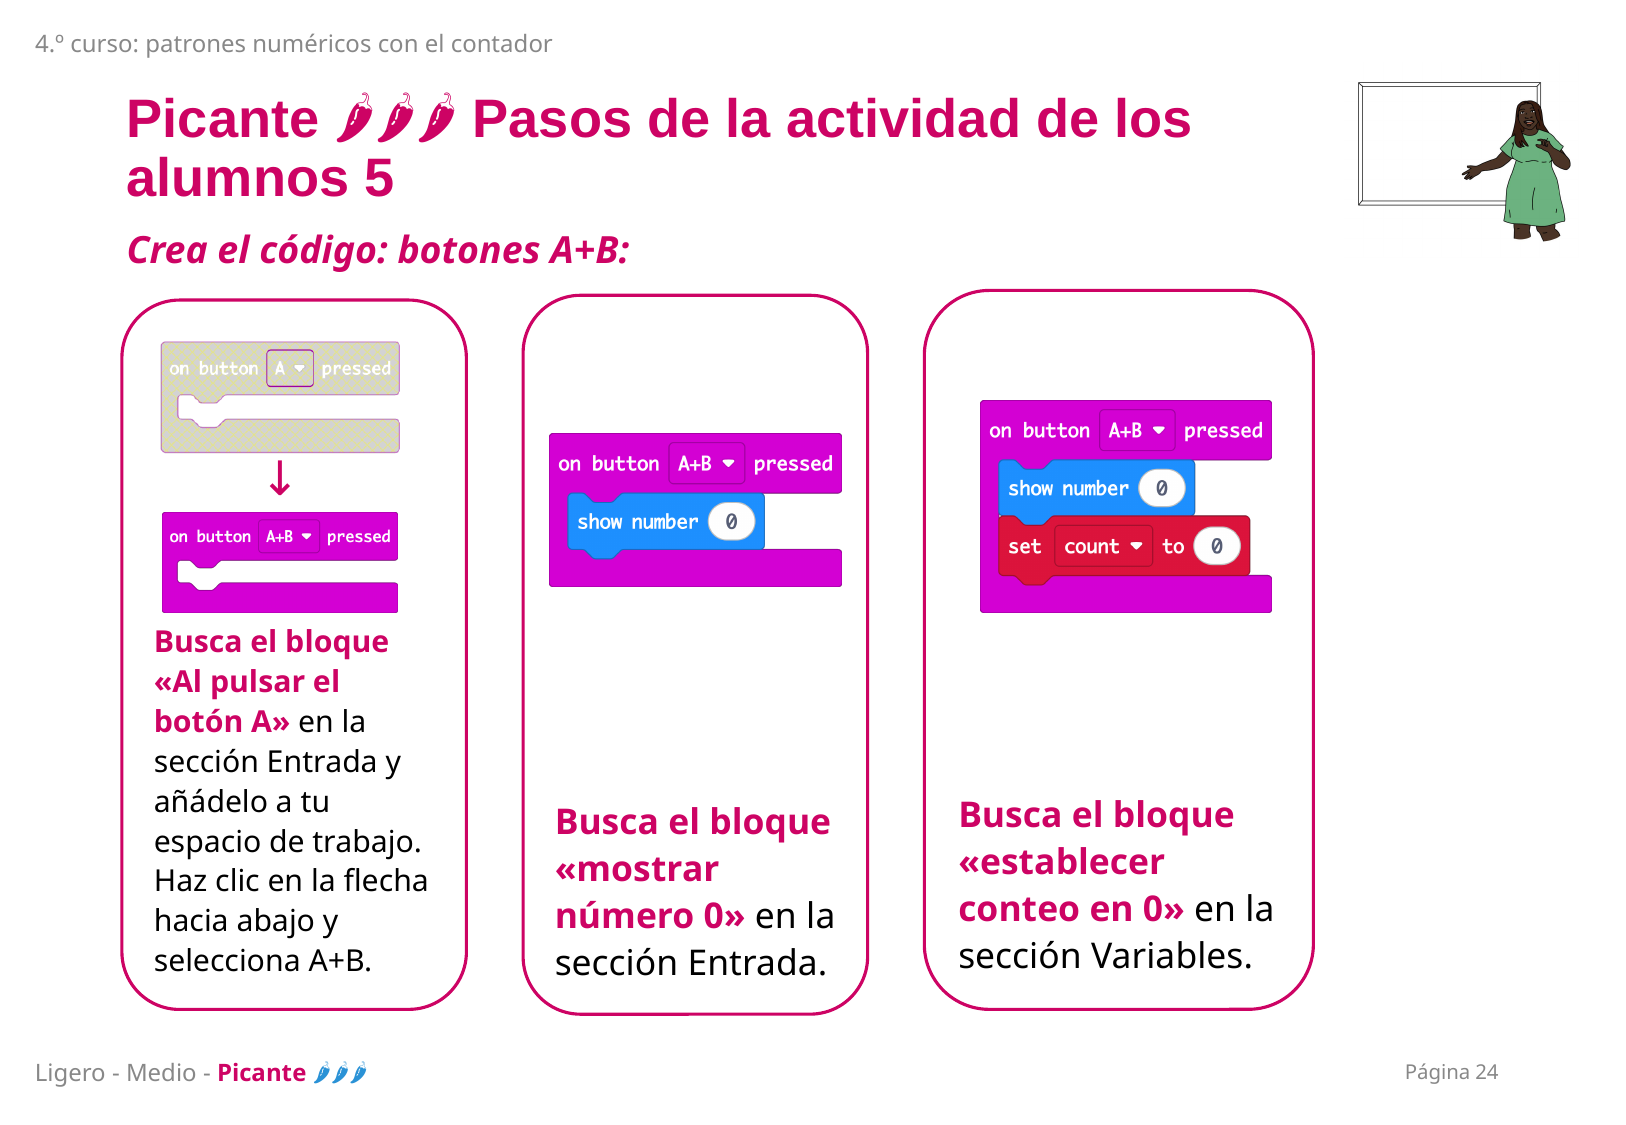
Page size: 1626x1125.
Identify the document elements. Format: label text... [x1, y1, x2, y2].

slide_number Página 24 [1147, 1042, 1514, 1103]
picture [979, 400, 1272, 613]
text_box Crea el código: botones A+B: [111, 206, 845, 287]
text_box ↓ [244, 473, 316, 510]
picture [148, 331, 411, 464]
picture [549, 432, 842, 587]
title Picante 🌶️🌶️🌶️ Pasos de la actividad de los alumnos 5 [111, 74, 1338, 225]
picture [162, 512, 398, 613]
picture [1343, 62, 1579, 258]
text_box Busca el bloque «establecer conteo en 0» en la sección Variables. [924, 290, 1314, 1010]
text_box Ligero - Medio - Picante 🌶️🌶️🌶️ [19, 1042, 623, 1103]
text_box Busca el bloque «mostrar número 0» en la sección Entrada. [523, 295, 868, 1015]
text_box Busca el bloque «Al pulsar el botón A» en la sección Entrada y añádelo a tu espacio de trabajo. Haz clic en la flecha hacia abajo y selecciona A+B. [121, 300, 467, 1010]
